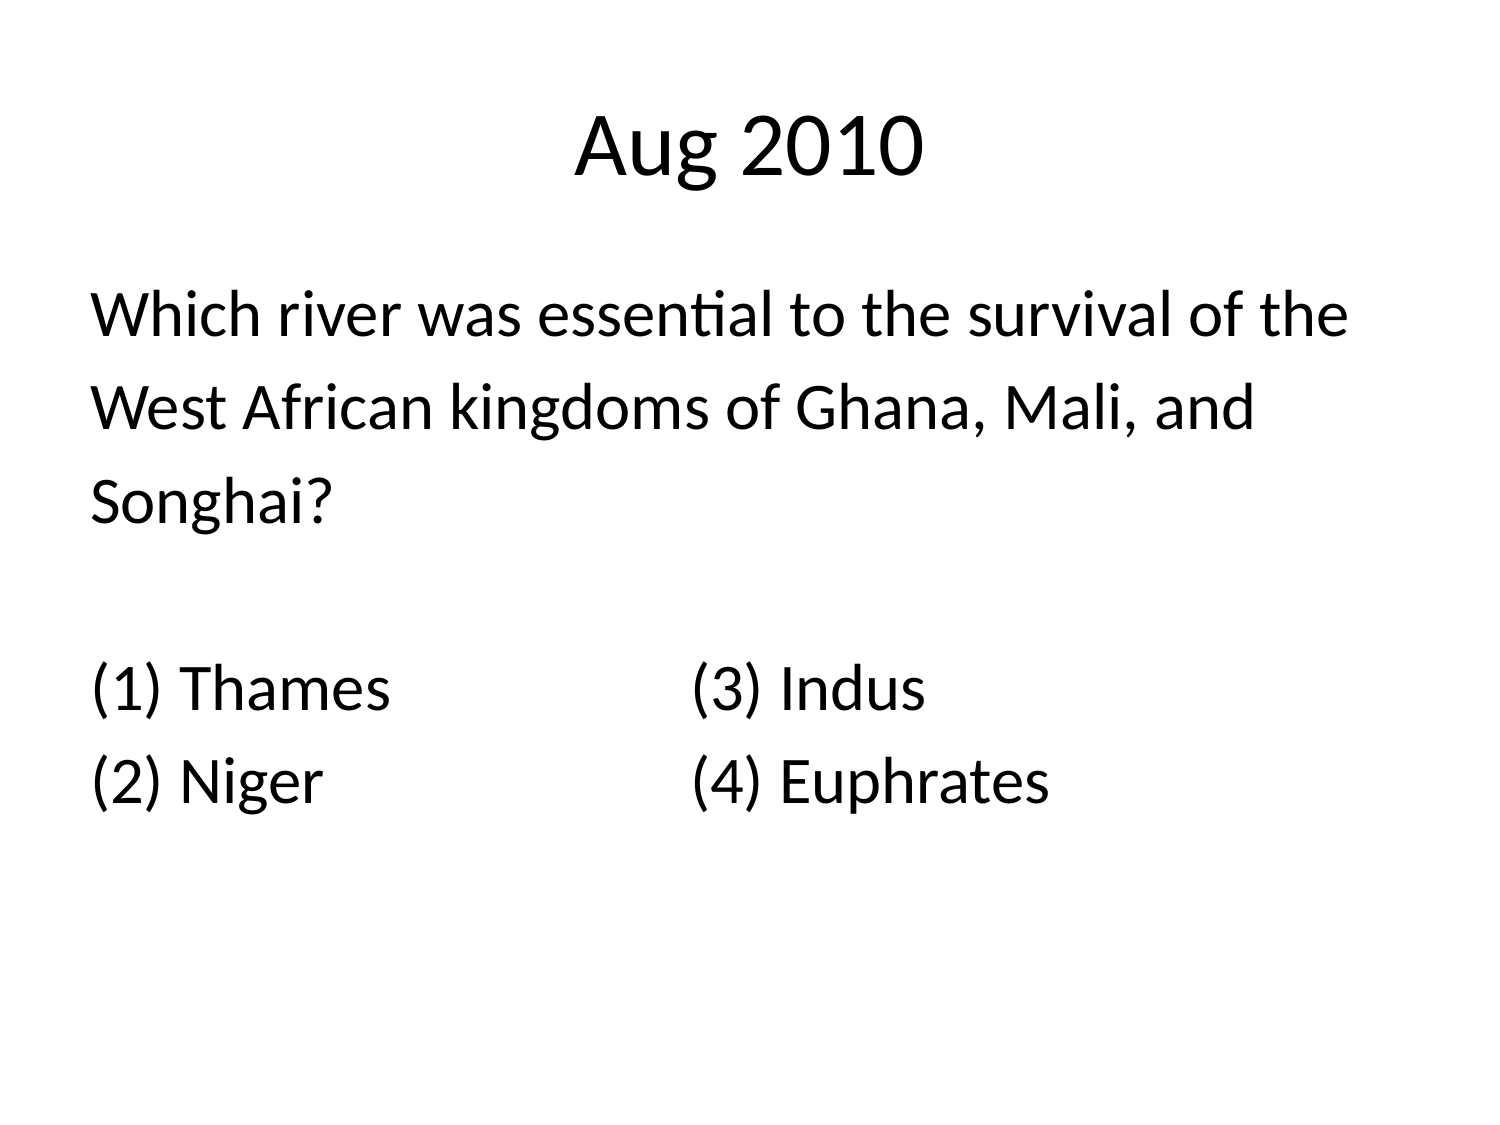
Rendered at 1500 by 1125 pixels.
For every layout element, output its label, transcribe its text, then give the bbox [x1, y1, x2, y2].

list Which river was essential to the survival of the West African kingdoms of Ghana, Mali, and Songhai? (1) Thames (3) Indus (2) Niger (4) Euphrates [75, 262, 1425, 1005]
title Aug 2010 [75, 45, 1425, 233]
